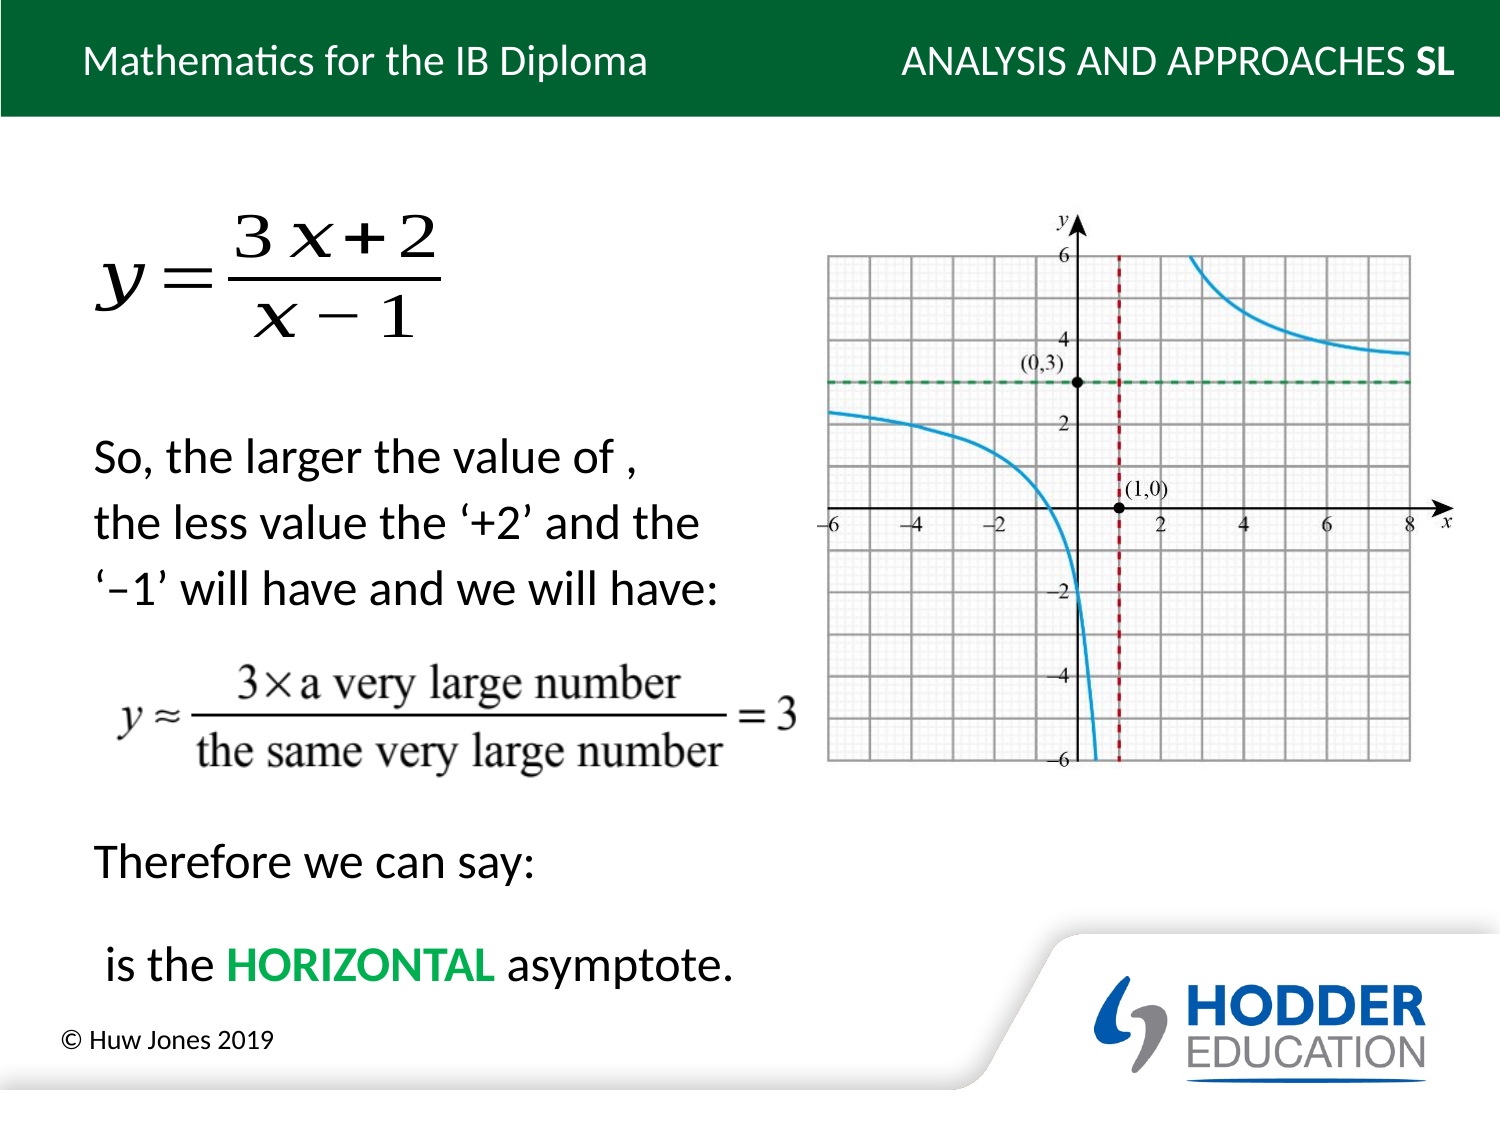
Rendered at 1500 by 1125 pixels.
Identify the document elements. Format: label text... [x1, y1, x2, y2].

picture [114, 650, 797, 779]
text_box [0, 898, 1500, 1125]
picture [817, 207, 1454, 774]
text_box Mathematics for the IB Diploma ANALYSIS AND APPROACHES SL [0, 0, 1500, 118]
